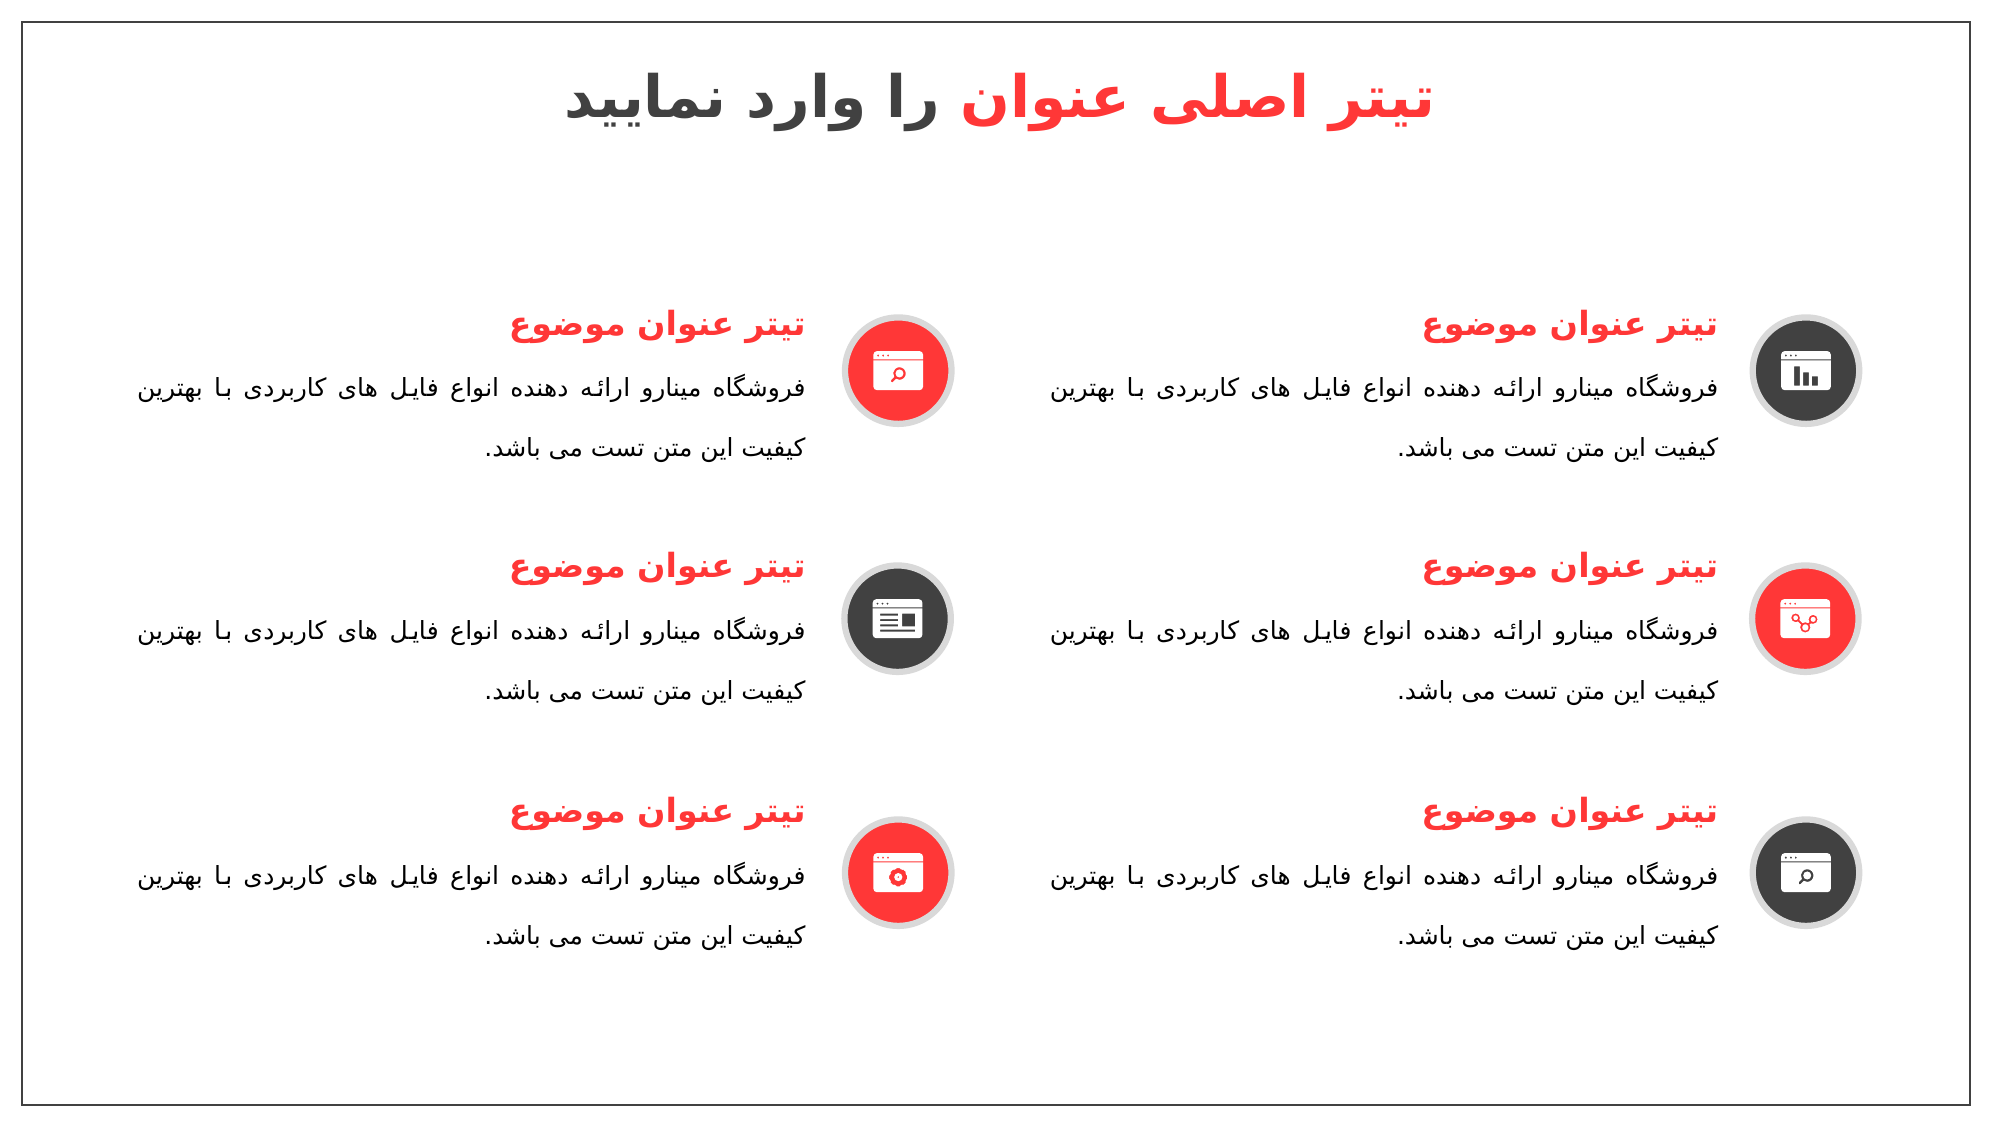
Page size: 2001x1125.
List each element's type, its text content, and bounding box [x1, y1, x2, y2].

text_box تیتر عنوان موضوع فروشگاه مینارو ارائه دهنده انواع فایل های کاربردی با بهترین کیفیت این متن تست می باشد. [118, 537, 821, 712]
text_box [1751, 818, 1861, 927]
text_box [873, 853, 924, 893]
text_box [1780, 599, 1831, 639]
text_box تیتر عنوان موضوع فروشگاه مینارو ارائه دهنده انواع فایل های کاربردی با بهترین کیفیت این متن تست می باشد. [118, 782, 821, 957]
text_box [843, 564, 952, 673]
text_box [843, 316, 953, 425]
text_box [843, 818, 953, 927]
text_box [1751, 316, 1861, 425]
text_box تیتر عنوان موضوع فروشگاه مینارو ارائه دهنده انواع فایل های کاربردی با بهترین کیفیت این متن تست می باشد. [1031, 782, 1734, 957]
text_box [872, 599, 923, 639]
text_box [21, 137, 1971, 1106]
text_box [873, 351, 924, 391]
text_box تیتر عنوان موضوع فروشگاه مینارو ارائه دهنده انواع فایل های کاربردی با بهترین کیفیت این متن تست می باشد. [1031, 294, 1734, 469]
text_box تیتر عنوان موضوع فروشگاه مینارو ارائه دهنده انواع فایل های کاربردی با بهترین کیفیت این متن تست می باشد. [1031, 537, 1734, 712]
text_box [1781, 853, 1831, 893]
text_box تیتر عنوان موضوع فروشگاه مینارو ارائه دهنده انواع فایل های کاربردی با بهترین کیفیت این متن تست می باشد. [118, 294, 821, 469]
text_box [1751, 564, 1860, 673]
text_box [1781, 351, 1831, 391]
text_box تیتر اصلی عنوان را وارد نمایید [0, 16, 2000, 137]
